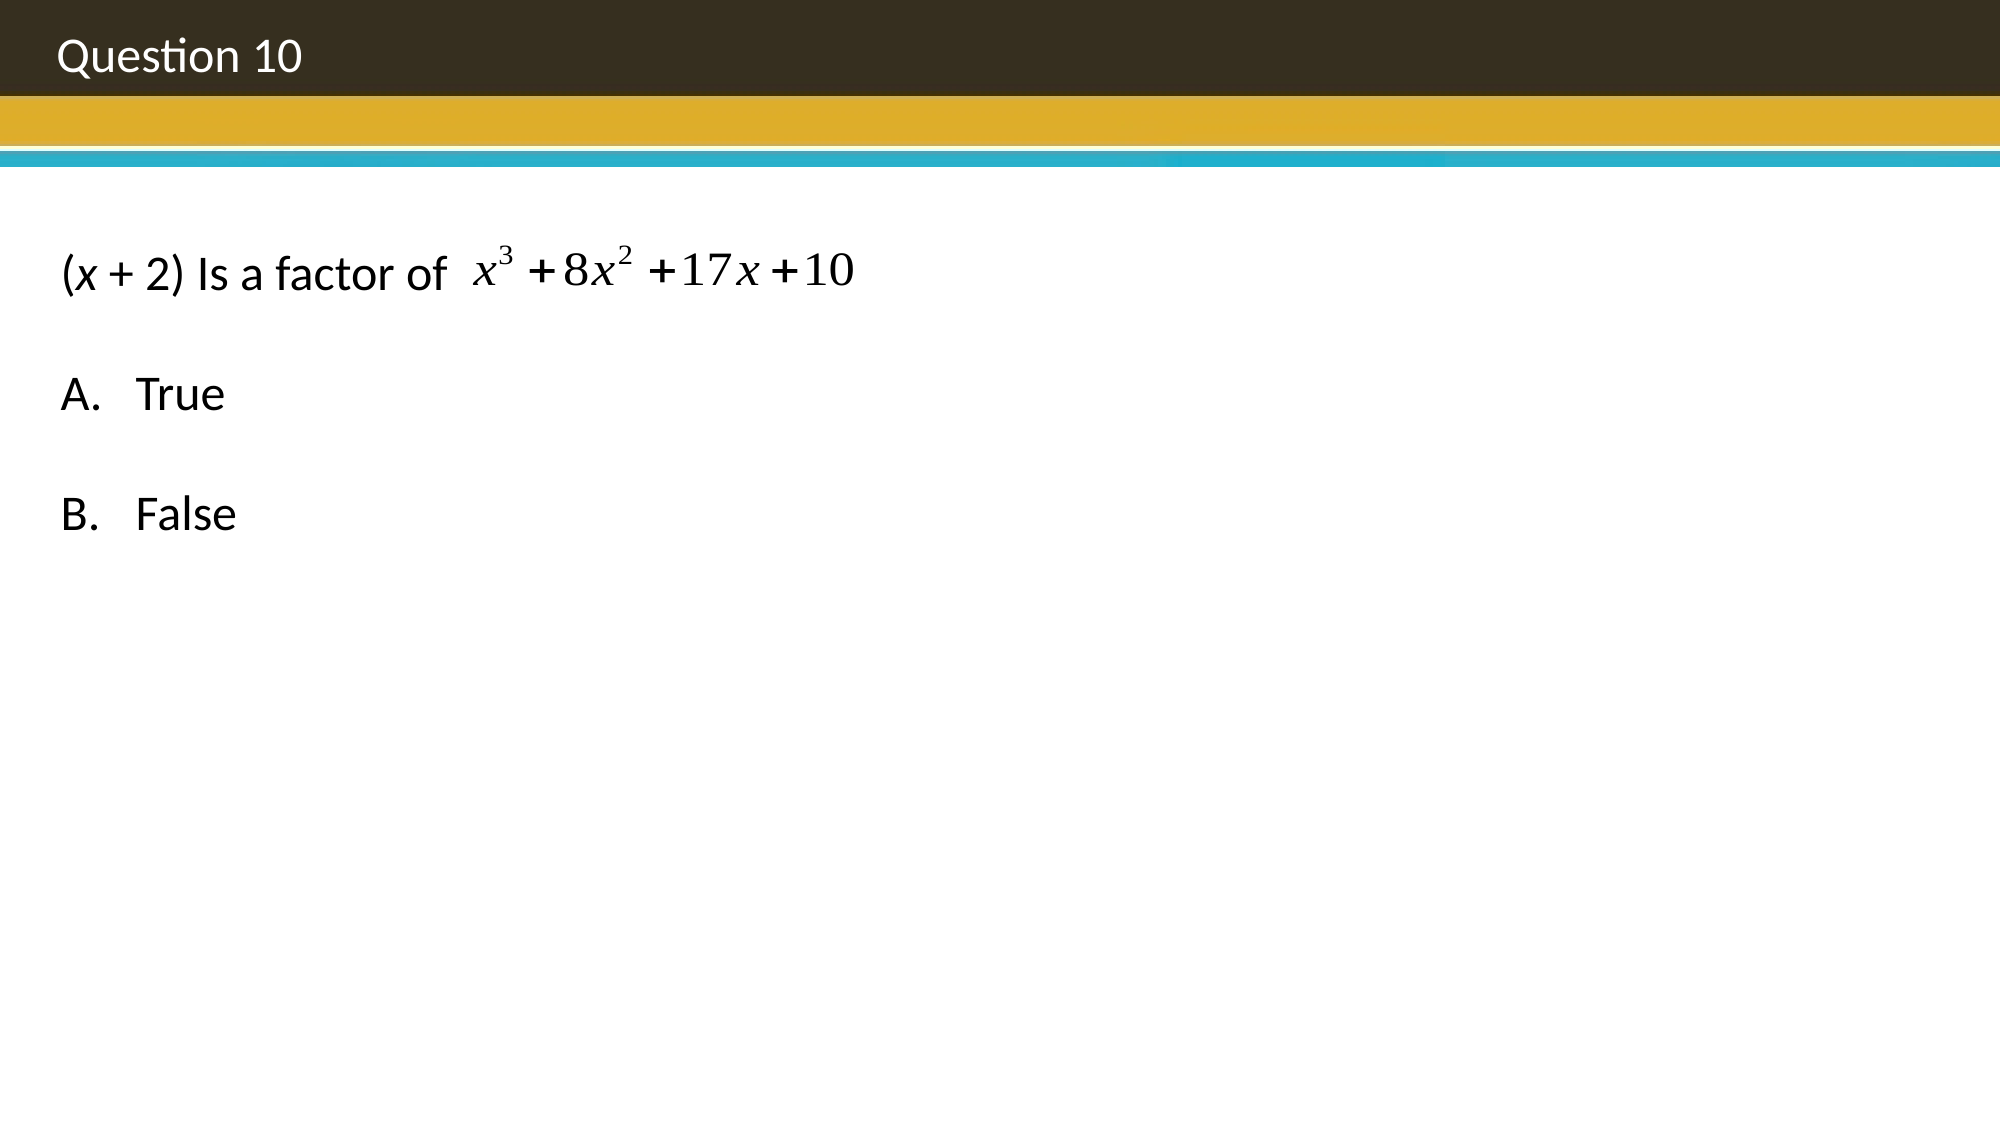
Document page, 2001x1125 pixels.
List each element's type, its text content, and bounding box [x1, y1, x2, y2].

text_box (x + 2) Is a factor of True False [45, 233, 1880, 729]
picture [0, 0, 2000, 167]
text_box Question 10 [41, 14, 318, 90]
picture [462, 233, 863, 298]
